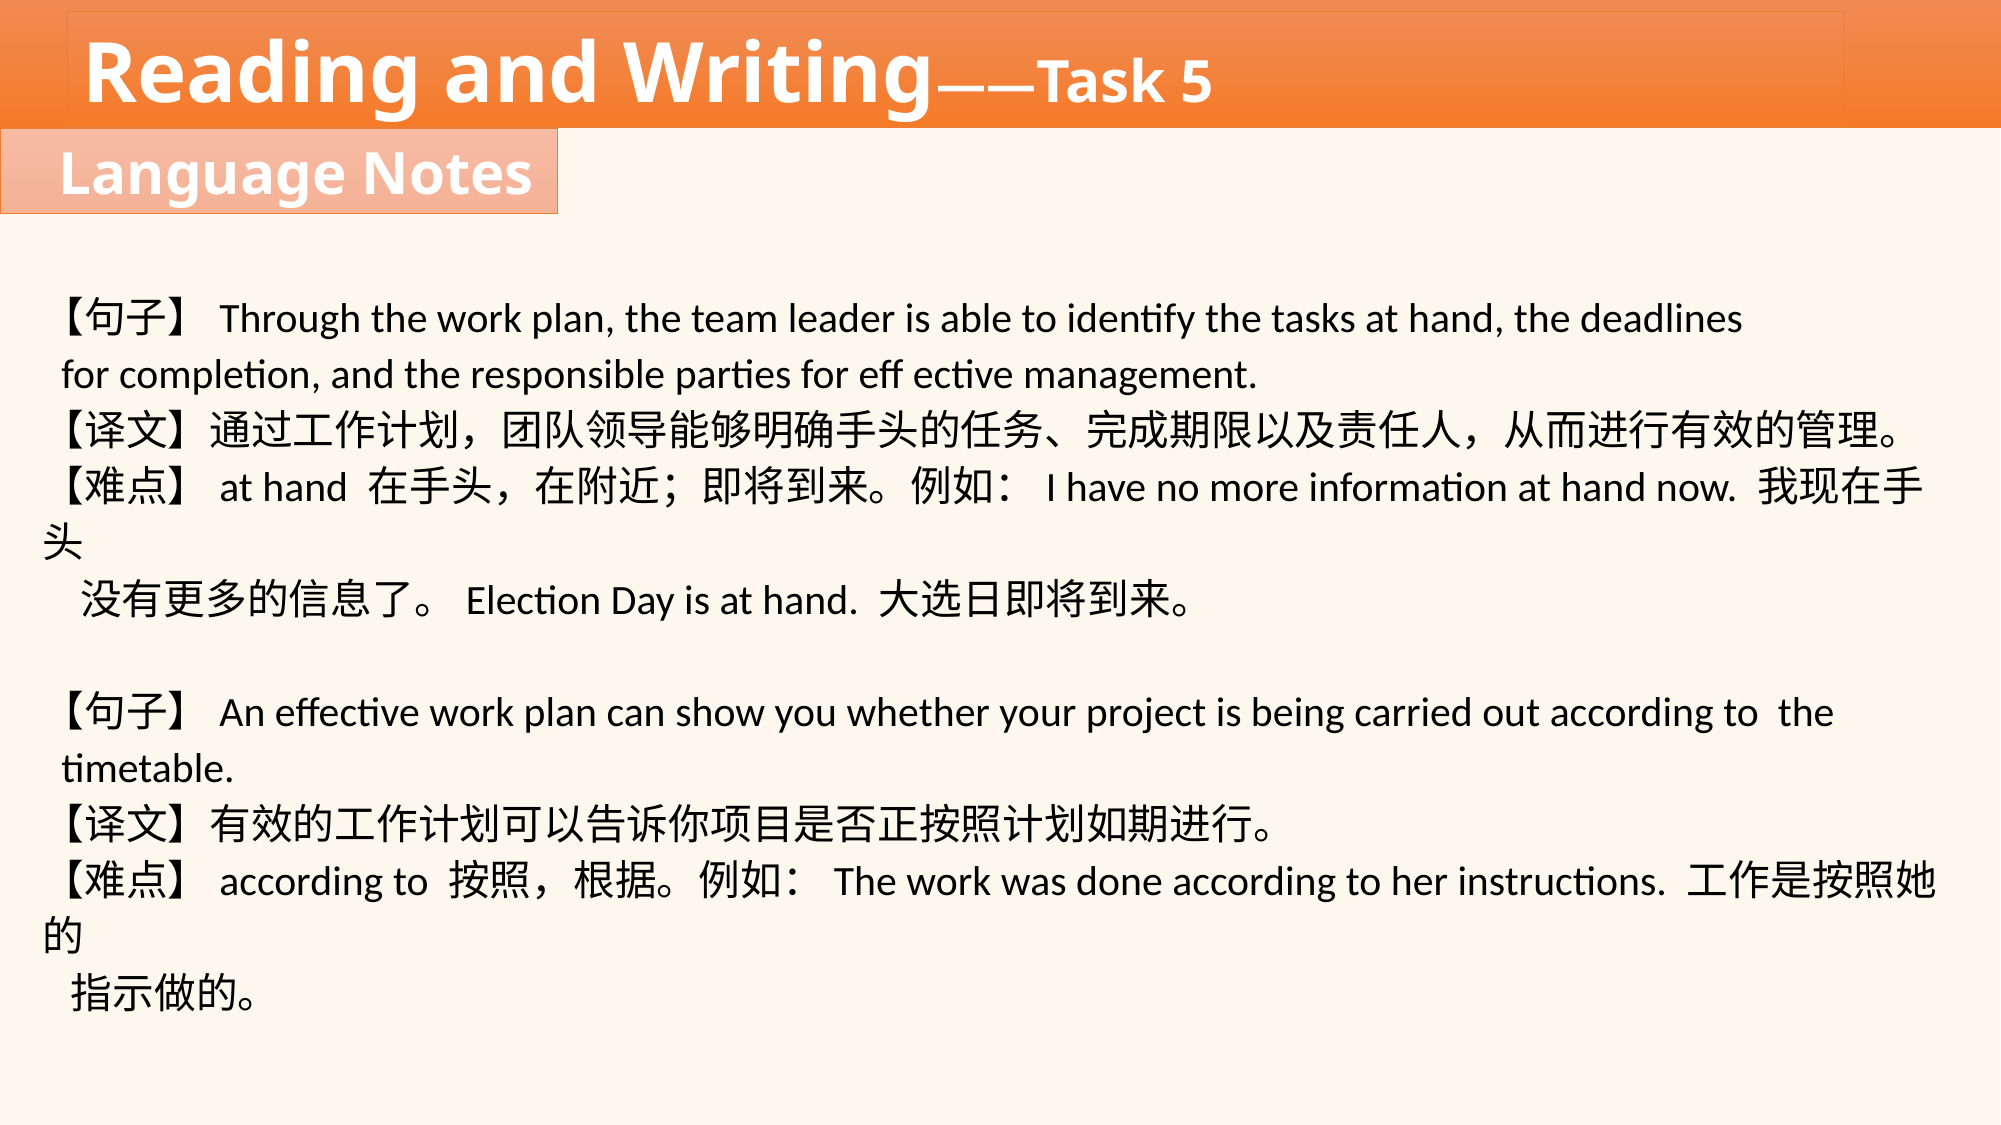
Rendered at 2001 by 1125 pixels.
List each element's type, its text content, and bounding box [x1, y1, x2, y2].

text_box Language Notes [0, 128, 558, 214]
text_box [0, 0, 2000, 128]
text_box 【句子】Through the work plan, the team leader is able to identify the tasks at hand, the deadlines for completion, and the responsible parties for eff ective management. 【译文】通过工作计划，团队领导能够明确手头的任务、完成期限以及责任人，从而进行有效的管理。 【难点】at hand 在手头，在附近；即将到来。例如：I have no more information at hand now. 我现在手头 没有更多的信息了。Election Day is at hand. 大选日即将到来。 【句子】An effective work plan can show you whether your project is being carried out according to the timetable. 【译文】有效的工作计划可以告诉你项目是否正按照计划如期进行。 【难点】according to 按照，根据。例如：The work was done according to her instructions. 工作是按照她的 指示做的。 [27, 277, 1973, 1081]
